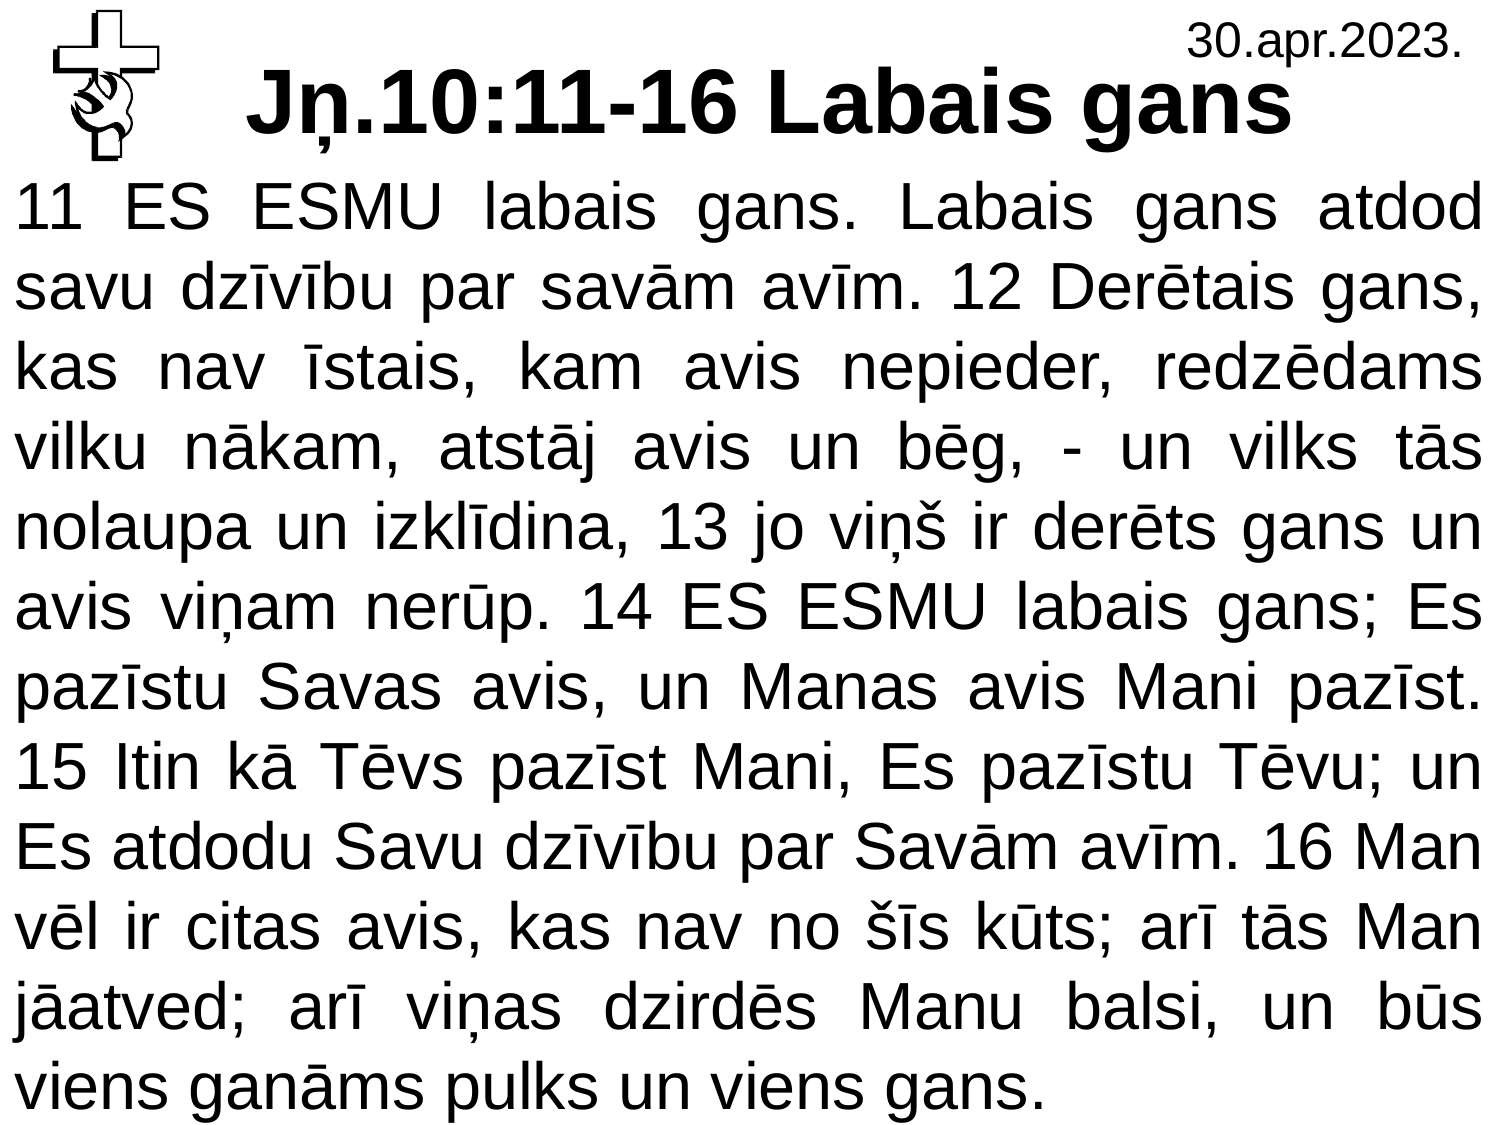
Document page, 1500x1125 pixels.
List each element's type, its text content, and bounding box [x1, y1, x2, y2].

title Jņ.10:11-16 Labais gans [156, 8, 1442, 155]
text_box 30.apr.2023. [1171, 0, 1500, 75]
text_box 11 ES ESMU labais gans. Labais gans atdod savu dzīvību par savām avīm. 12 Derētais gans, kas nav īstais, kam avis nepieder, redzēdams vilku nākam, atstāj avis un bēg, - un vilks tās nolaupa un izklīdina, 13 jo viņš ir derēts gans un avis viņam nerūp. 14 ES ESMU labais gans; Es pazīstu Savas avis, un Manas avis Mani pazīst. 15 Itin kā Tēvs pazīst Mani, Es pazīstu Tēvu; un Es atdodu Savu dzīvību par Savām avīm. 16 Man vēl ir citas avis, kas nav no šīs kūts; arī tās Man jāatved; arī viņas dzirdēs Manu balsi, un būs viens ganāms pulks un viens gans. [0, 155, 1500, 1125]
picture [52, 9, 160, 162]
